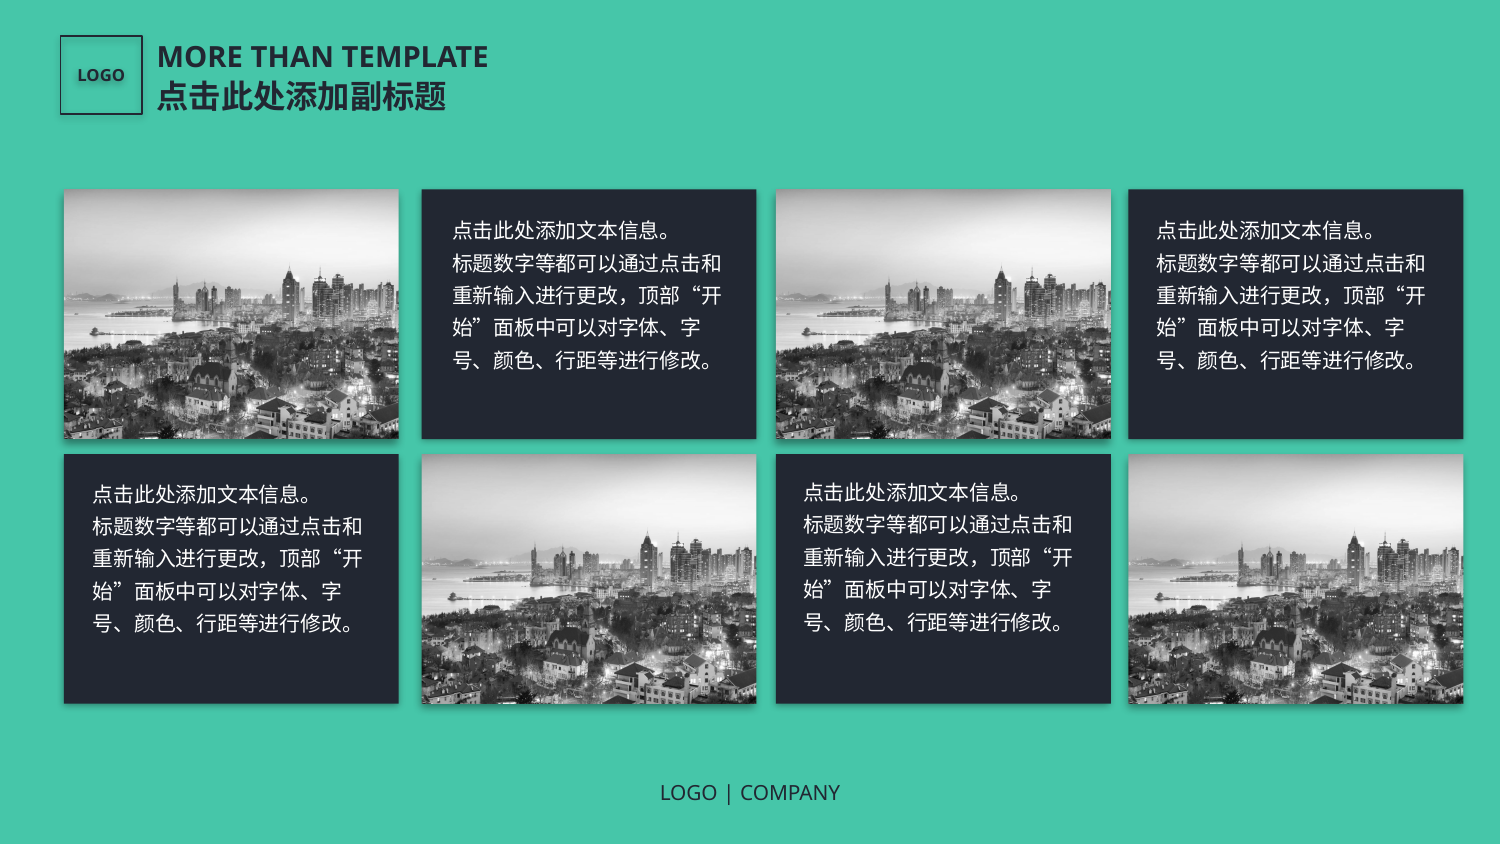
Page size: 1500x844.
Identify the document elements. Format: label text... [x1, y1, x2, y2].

text_box [421, 189, 757, 440]
text_box 点击此处添加文本信息。 标题数字等都可以通过点击和重新输入进行更改，顶部“开始”面板中可以对字体、字号、颜色、行距等进行修改。 [437, 202, 743, 380]
text_box [775, 453, 1112, 704]
text_box [421, 453, 757, 704]
text_box LOGO [60, 35, 143, 115]
text_box LOGO | COMPANY [588, 777, 912, 812]
text_box 点击此处添加文本信息。 标题数字等都可以通过点击和重新输入进行更改，顶部“开始”面板中可以对字体、字号、颜色、行距等进行修改。 [788, 464, 1094, 642]
text_box MORE THAN TEMPLATE 点击此处添加副标题 [141, 26, 514, 123]
text_box [63, 189, 399, 440]
text_box 点击此处添加文本信息。 标题数字等都可以通过点击和重新输入进行更改，顶部“开始”面板中可以对字体、字号、颜色、行距等进行修改。 [78, 466, 384, 644]
text_box [775, 189, 1112, 440]
text_box 点击此处添加文本信息。 标题数字等都可以通过点击和重新输入进行更改，顶部“开始”面板中可以对字体、字号、颜色、行距等进行修改。 [1141, 202, 1448, 380]
text_box [1128, 189, 1464, 440]
text_box [63, 453, 399, 704]
text_box [1128, 453, 1464, 704]
